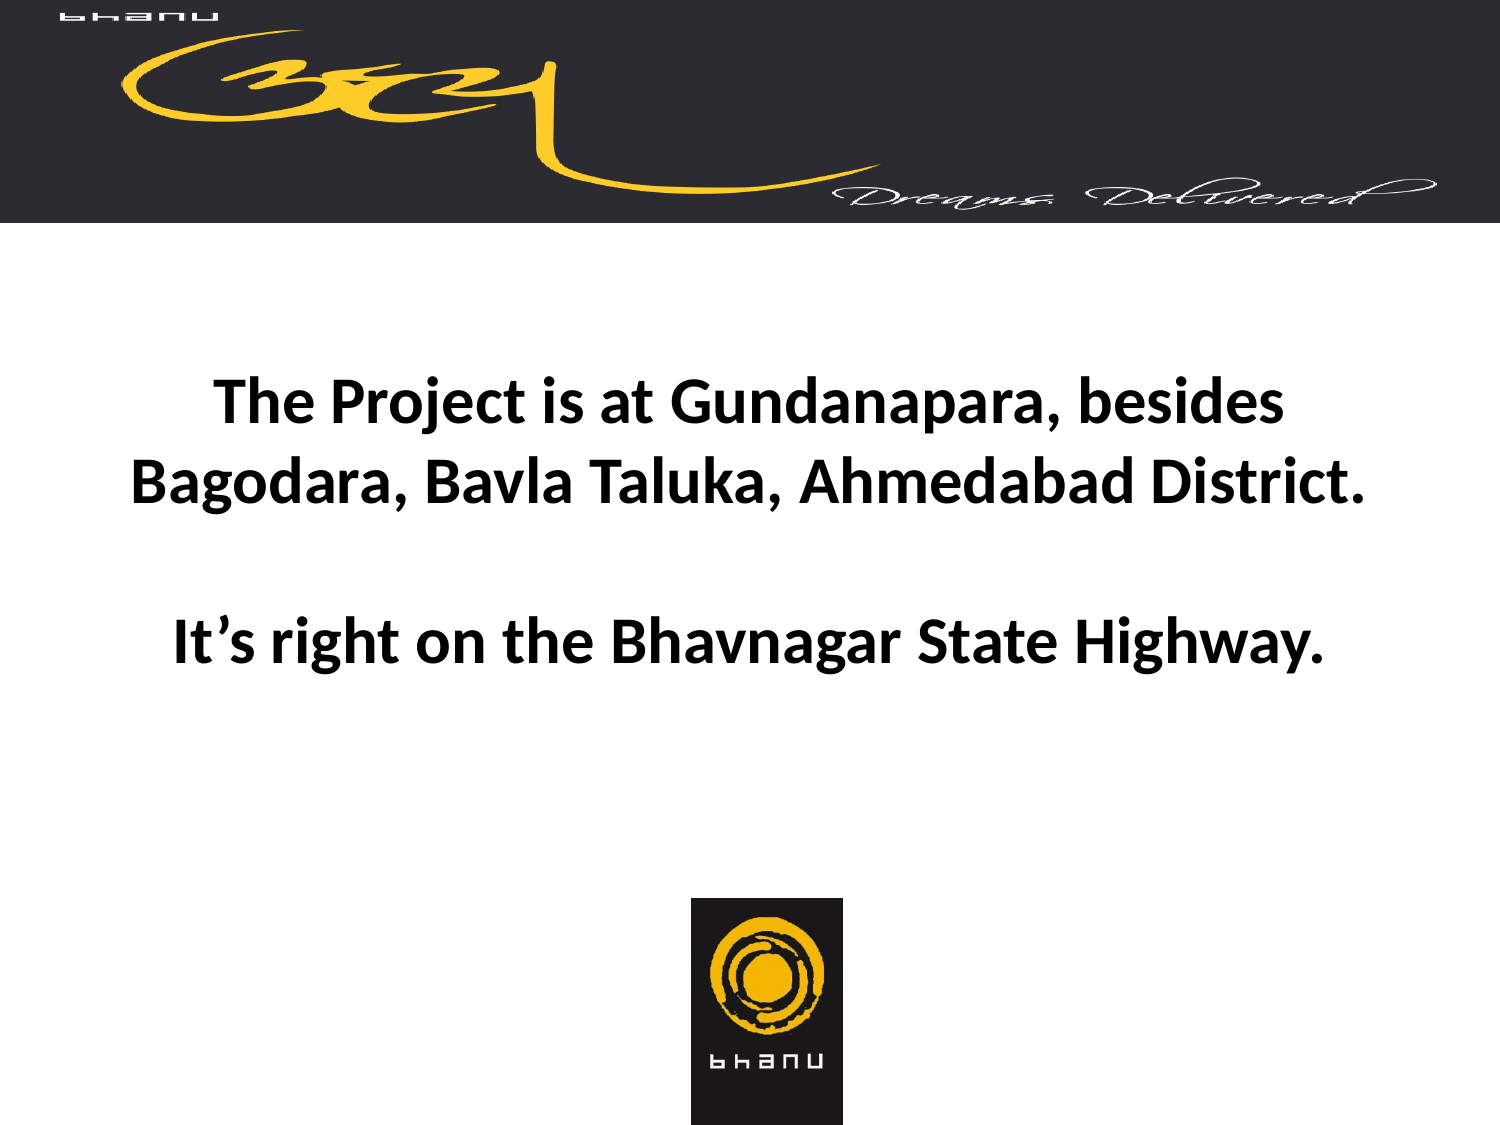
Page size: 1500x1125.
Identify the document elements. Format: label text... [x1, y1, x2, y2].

picture [691, 898, 843, 1125]
picture [0, 0, 1500, 223]
title The Project is at Gundanapara, besides Bagodara, Bavla Taluka, Ahmedabad District. It’s right on the Bhavnagar State Highway. [112, 222, 1388, 891]
